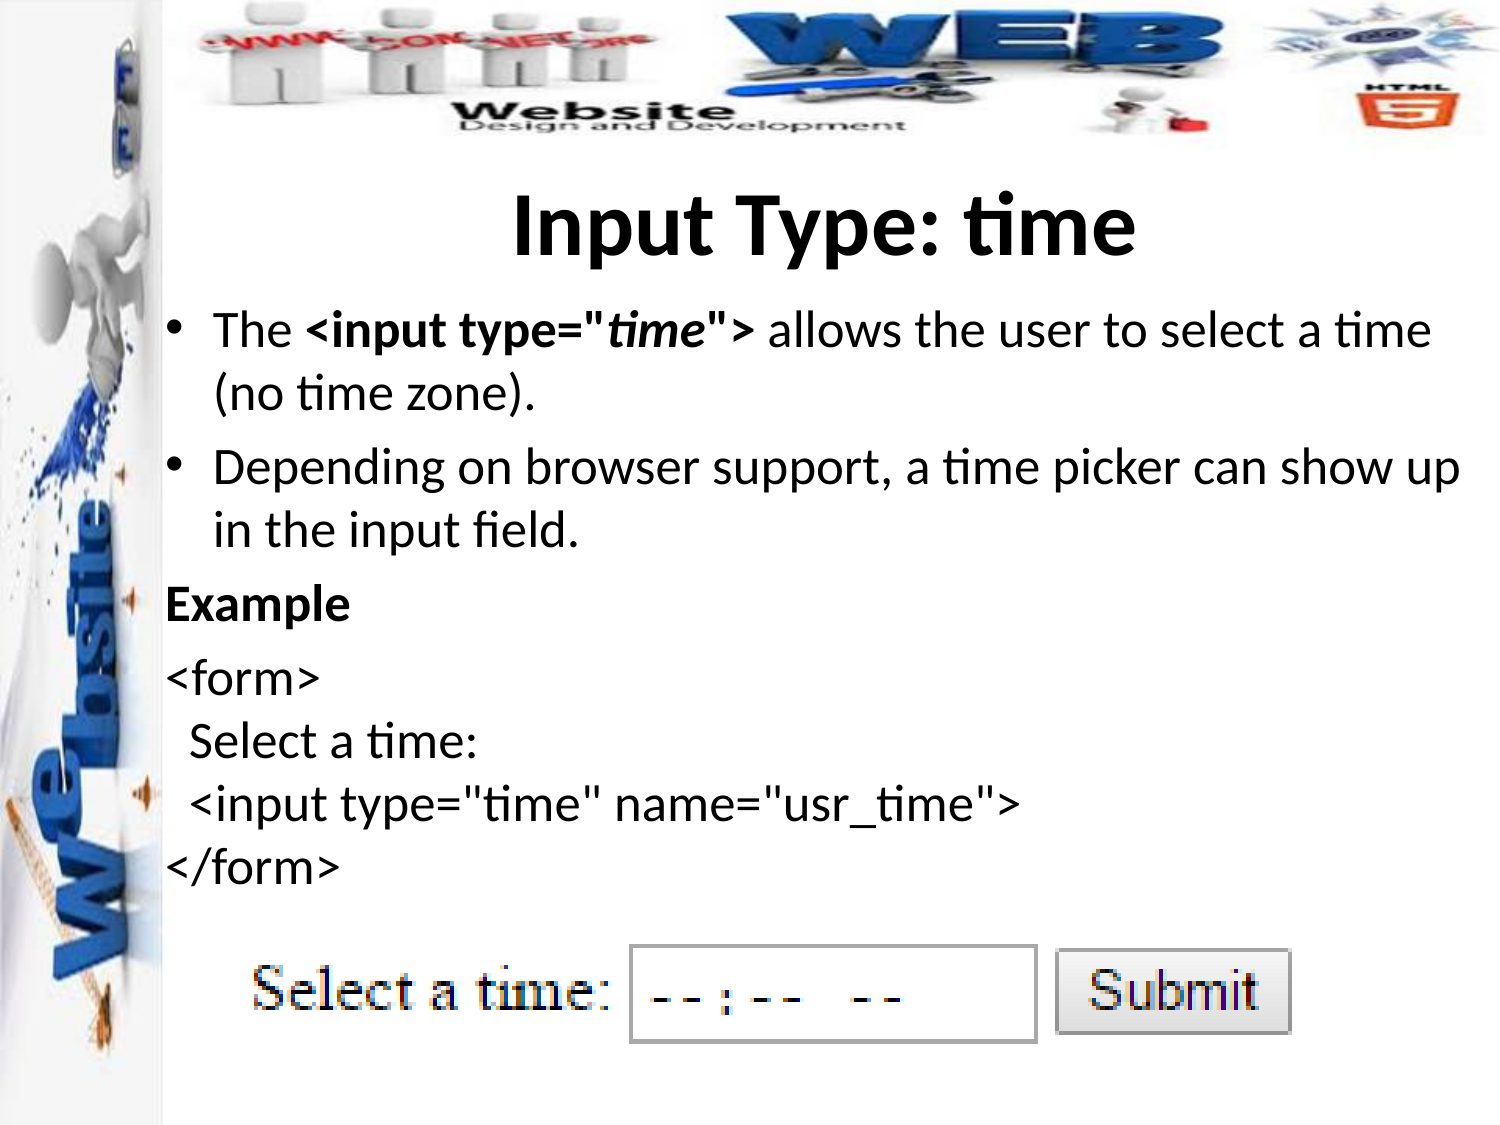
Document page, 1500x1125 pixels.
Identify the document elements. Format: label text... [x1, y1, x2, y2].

list The <input type="time"> allows the user to select a time (no time zone). Depending on browser support, a time picker can show up in the input field. Example <form> Select a time: <input type="time" name="usr_time"> </form> [150, 287, 1500, 1125]
title Input Type: time [150, 149, 1500, 287]
picture [224, 899, 1346, 1076]
picture [0, 0, 1500, 1125]
